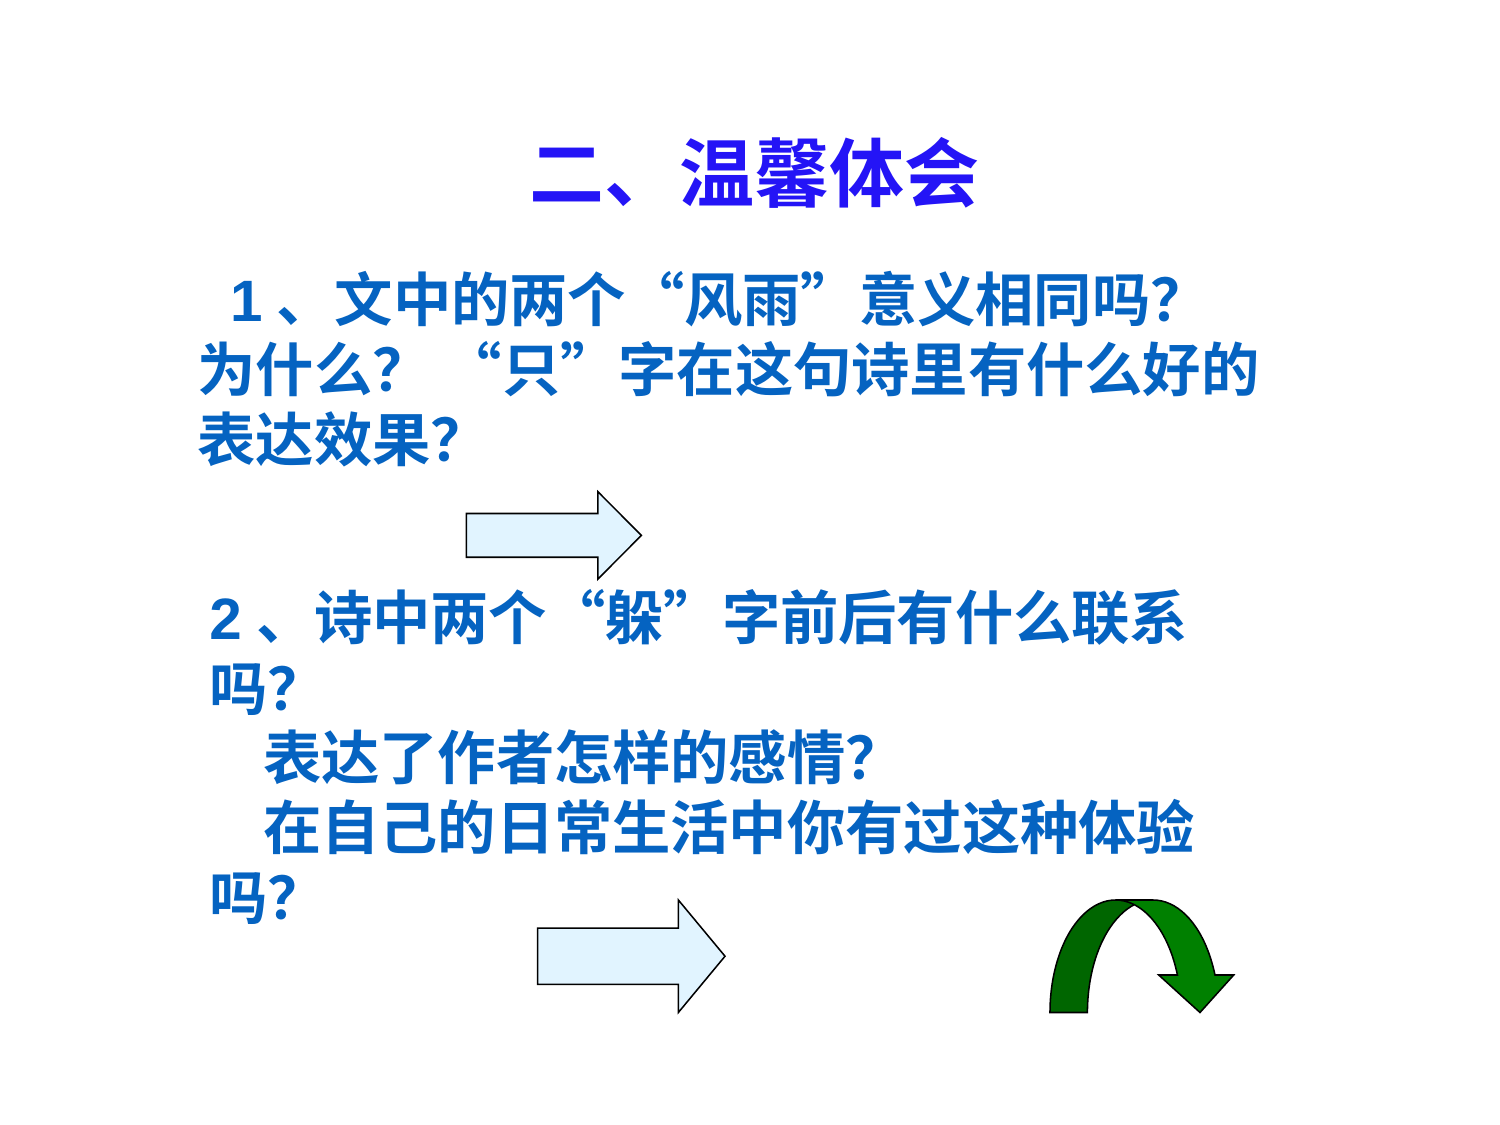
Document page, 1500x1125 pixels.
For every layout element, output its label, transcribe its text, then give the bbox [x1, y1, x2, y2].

text_box [466, 491, 642, 574]
text_box 二、温馨体会 [514, 118, 995, 224]
text_box 2、诗中两个“躲”字前后有什么联系吗？ 表达了作者怎样的感情？ 在自己的日常生活中你有过这种体验吗？ [194, 574, 1211, 939]
text_box [537, 900, 726, 1013]
text_box 1、文中的两个“风雨”意义相同吗？为什么？ “只”字在这句诗里有什么好的表达效果？ [183, 255, 1282, 481]
text_box [1050, 900, 1234, 1013]
